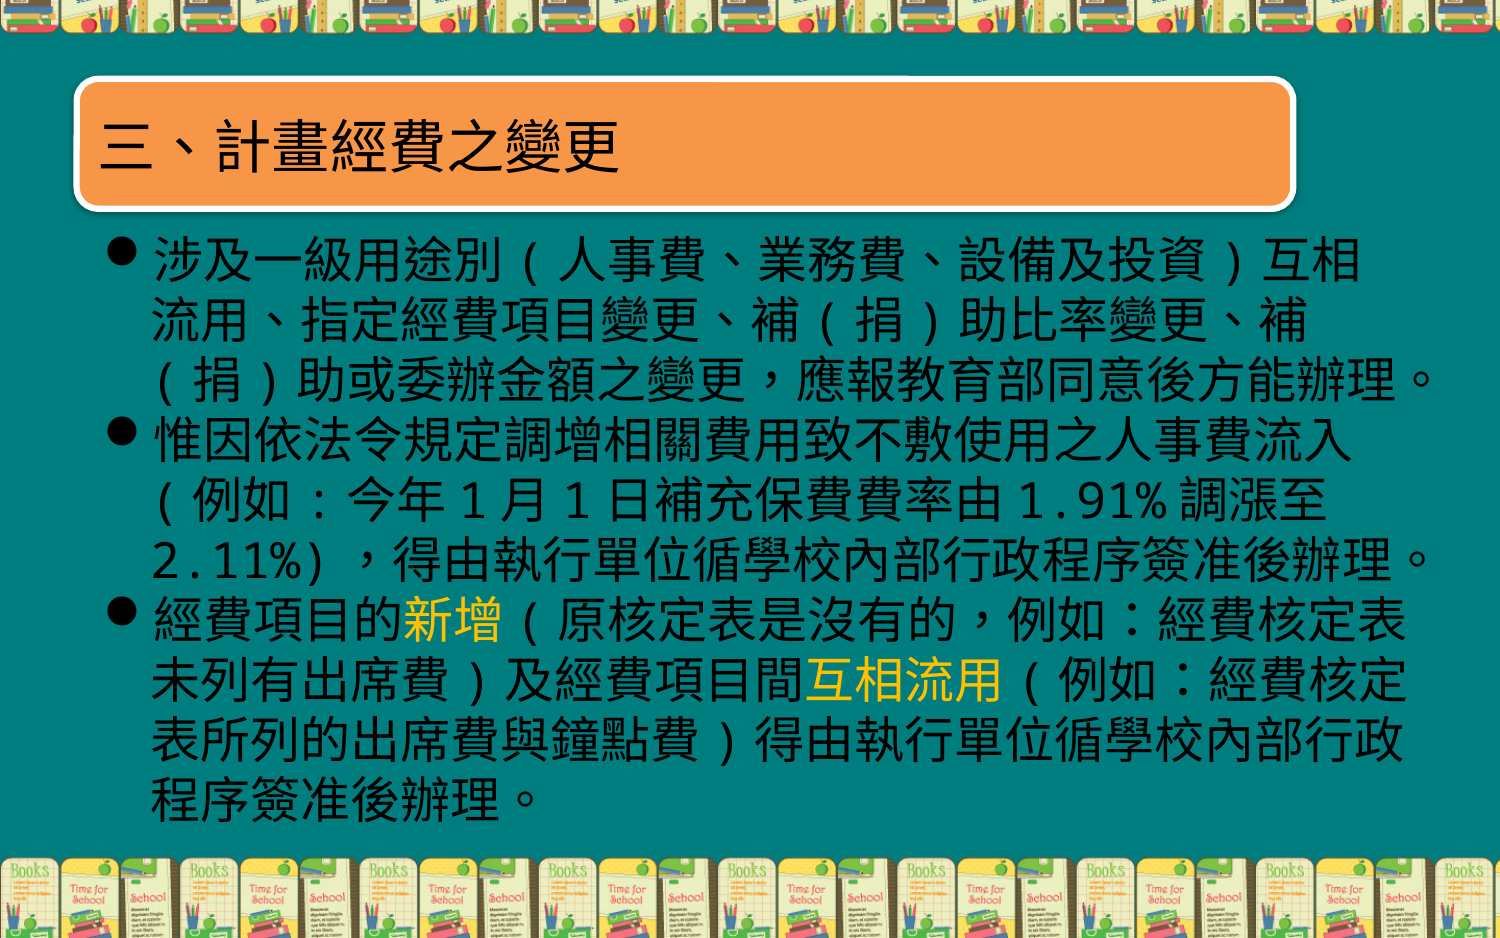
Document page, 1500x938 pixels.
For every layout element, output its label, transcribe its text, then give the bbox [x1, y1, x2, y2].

text_box [73, 75, 1297, 212]
text_box 三、計畫經費之變更 [82, 102, 1087, 188]
text_box 涉及一級用途別(人事費、業務費、設備及投資)互相流用、指定經費項目變更、補(捐)助比率變更、補(捐)助或委辦金額之變更，應報教育部同意後方能辦理。 惟因依法令規定調增相關費用致不敷使用之人事費流入(例如:今年1月1日補充保費費率由1.91%調漲至2.11%)，得由執行單位循學校內部行政程序簽准後辦理。 經費項目的新增(原核定表是沒有的，例如：經費核定表未列有出席費)及經費項目間互相流用(例如：經費核定表所列的出席費與鐘點費)得由執行單位循學校內部行政程序簽准後辦理。 [88, 220, 1424, 938]
picture [0, 0, 1500, 938]
